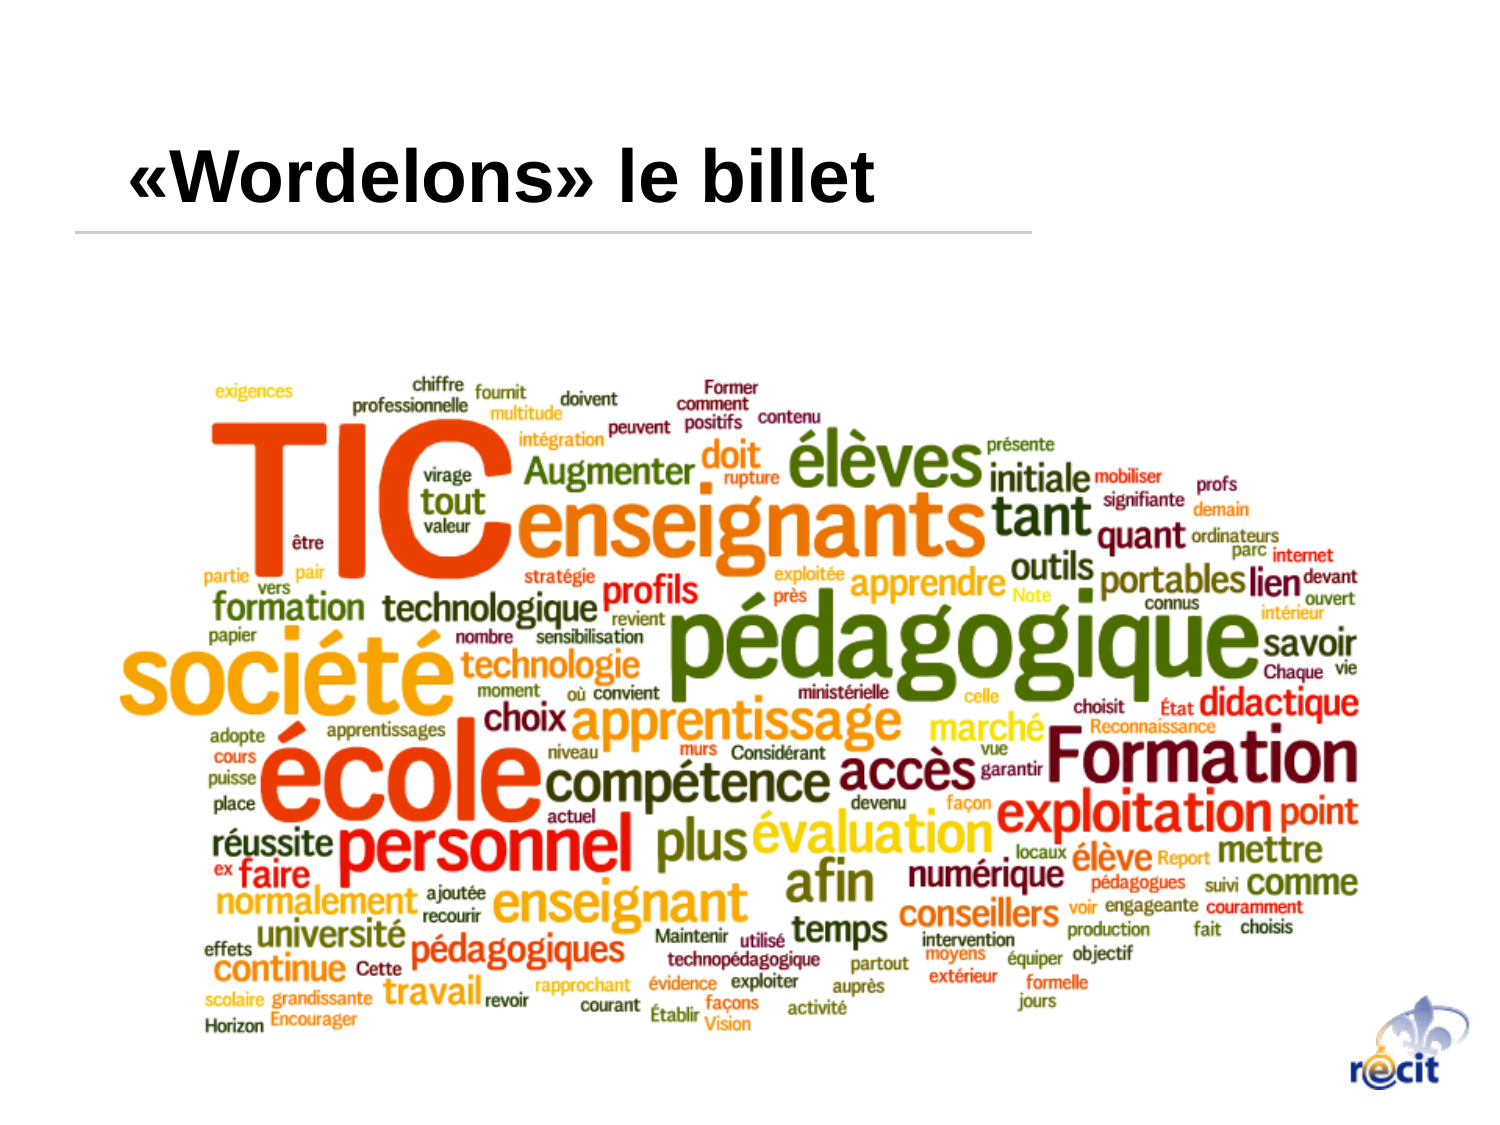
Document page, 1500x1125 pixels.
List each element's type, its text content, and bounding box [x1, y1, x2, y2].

title «Wordelons» le billet [75, 45, 1425, 233]
text_box [1350, 995, 1470, 1090]
text_box [100, 319, 1379, 1051]
